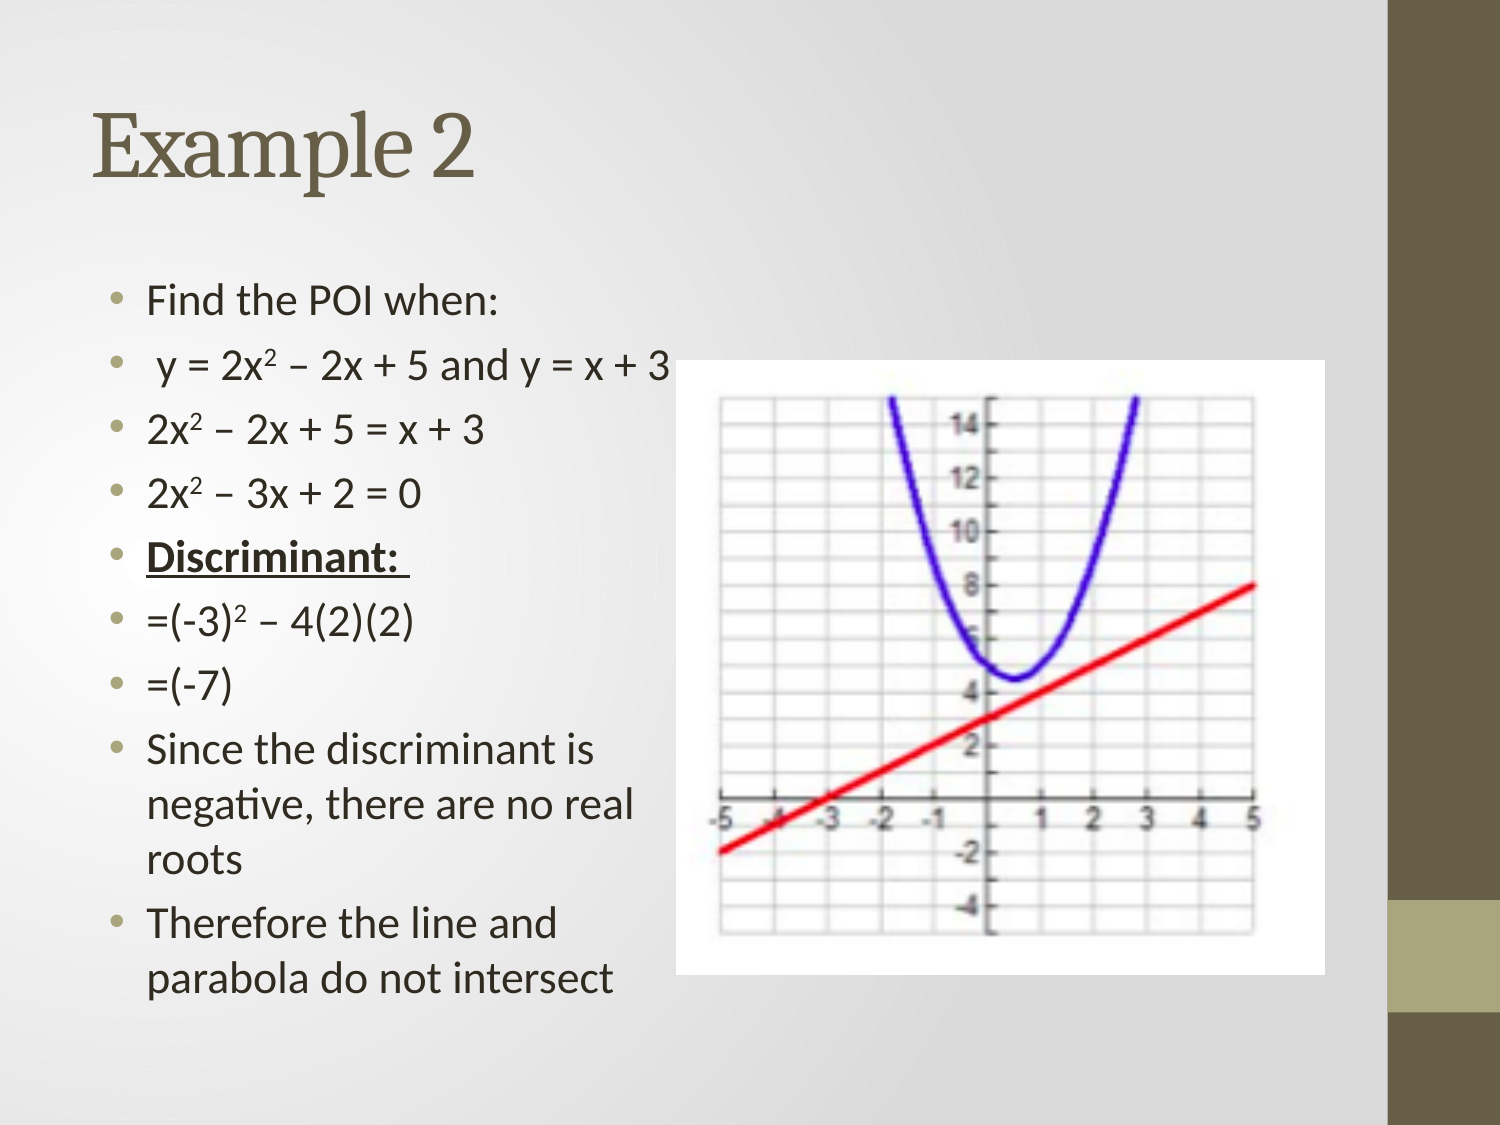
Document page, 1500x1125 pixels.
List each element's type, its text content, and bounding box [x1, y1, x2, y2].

picture [675, 359, 1326, 975]
title Example 2 [75, 45, 1325, 233]
list Find the POI when: y = 2x2 – 2x + 5 and y = x + 3 2x2 – 2x + 5 = x + 3 2x2 – 3x + 2 = 0 Discriminant: =(-3)2 – 4(2)(2) =(-7) Since the discriminant is negative, there are no real roots Therefore the line and parabola do not intersect [75, 262, 708, 1050]
